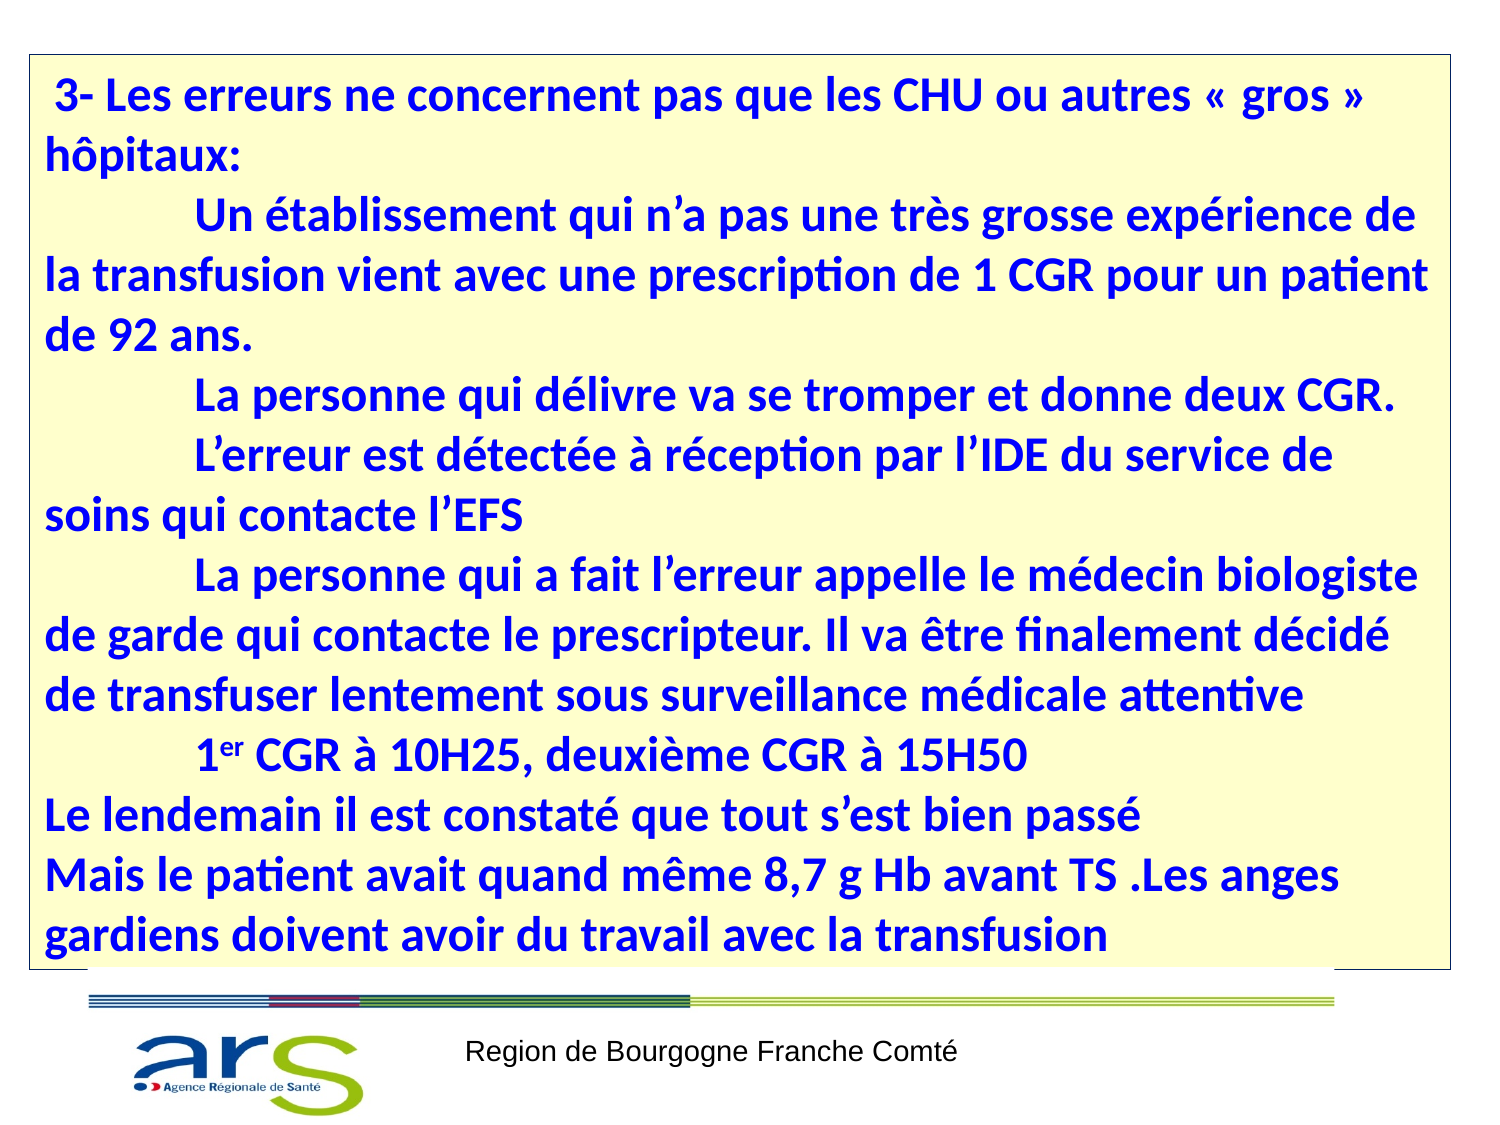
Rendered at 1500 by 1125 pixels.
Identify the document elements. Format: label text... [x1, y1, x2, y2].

picture [87, 967, 1335, 1125]
text_box 3- Les erreurs ne concernent pas que les CHU ou autres « gros » hôpitaux: Un établissement qui n’a pas une très grosse expérience de la transfusion vient avec une prescription de 1 CGR pour un patient de 92 ans. La personne qui délivre va se tromper et donne deux CGR. L’erreur est détectée à réception par l’IDE du service de soins qui contacte l’EFS La personne qui a fait l’erreur appelle le médecin biologiste de garde qui contacte le prescripteur. Il va être finalement décidé de transfuser lentement sous surveillance médicale attentive 1er CGR à 10H25, deuxième CGR à 15H50 Le lendemain il est constaté que tout s’est bien passé Mais le patient avait quand même 8,7 g Hb avant TS .Les anges gardiens doivent avoir du travail avec la transfusion [29, 54, 1451, 970]
